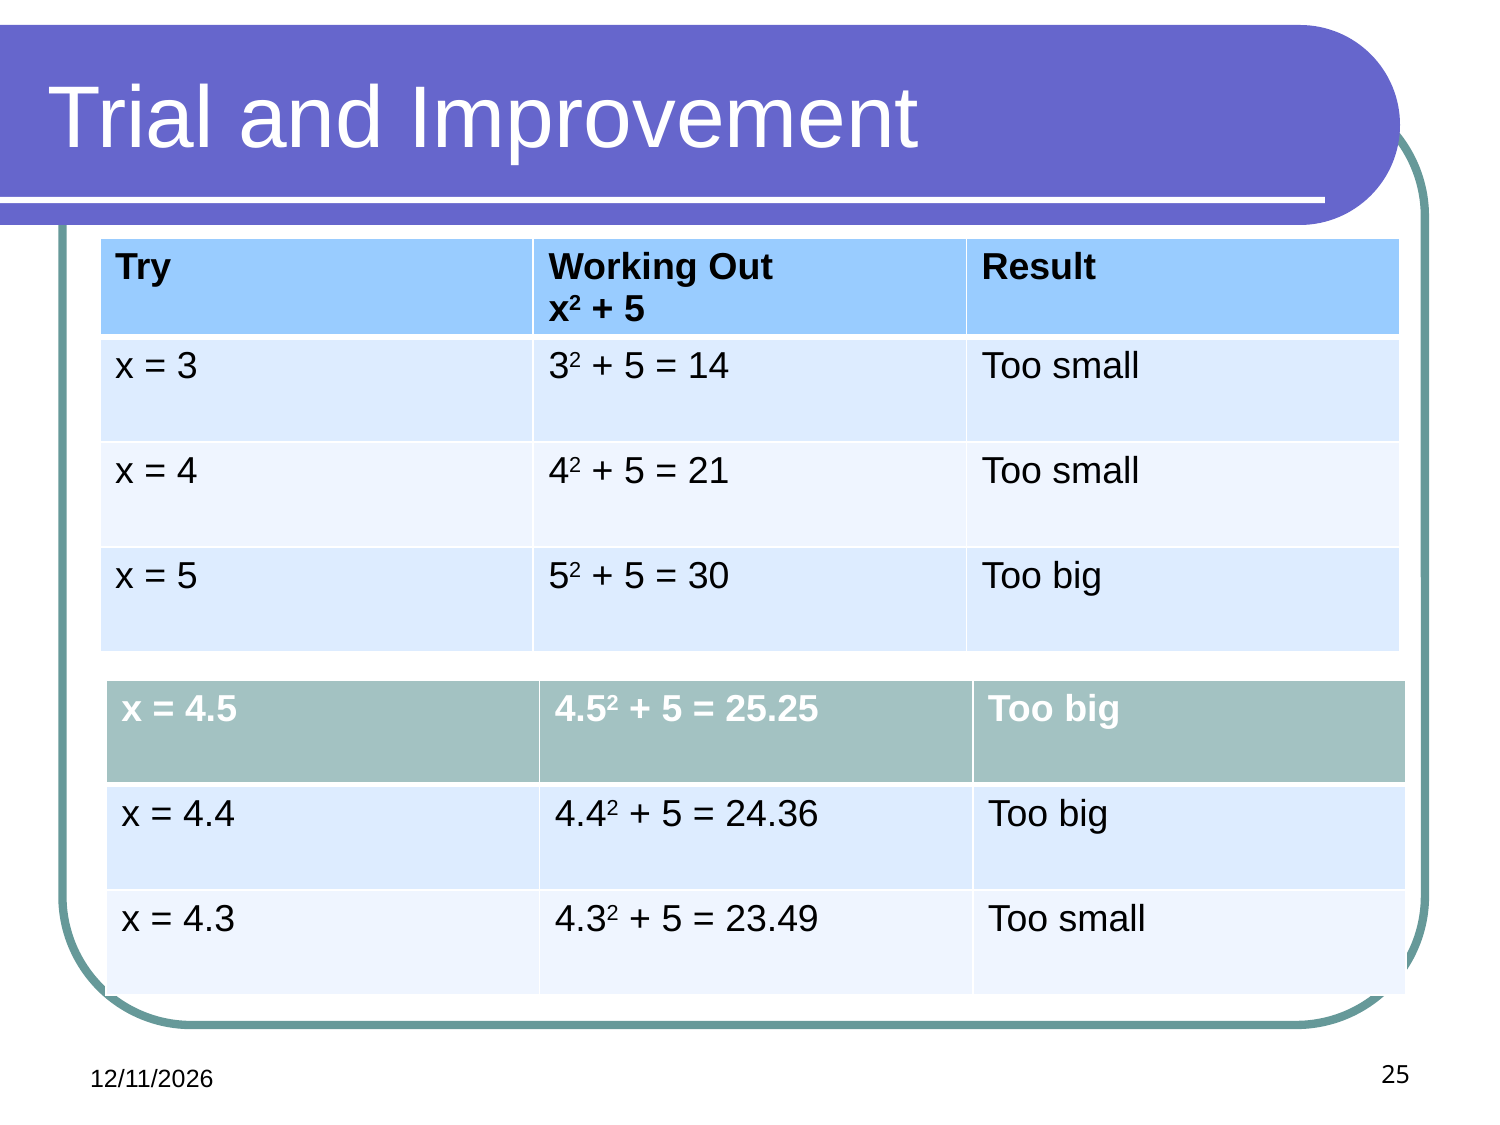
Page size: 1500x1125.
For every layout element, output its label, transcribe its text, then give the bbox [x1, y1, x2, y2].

table_cell Too small [967, 340, 1399, 441]
table_header Working Out x2 + 5 [534, 239, 966, 334]
table_header Too big [974, 681, 1405, 782]
table_cell 32 + 5 = 14 [534, 340, 966, 441]
table_cell Too small [967, 443, 1399, 546]
table_cell 42 + 5 = 21 [534, 443, 966, 546]
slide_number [74, 1024, 426, 1101]
table_cell 52 + 5 = 30 [534, 548, 966, 651]
table_cell x = 3 [101, 340, 532, 441]
title Trial and Improvement [31, 37, 1348, 188]
table_header Try [101, 239, 532, 334]
table_cell Too small [974, 891, 1405, 994]
table_cell Too big [967, 548, 1399, 651]
table_header Result [967, 239, 1399, 334]
table_cell x = 4.3 [107, 891, 539, 994]
table_header x = 4.5 [107, 681, 539, 782]
slide_number 25 [1074, 1024, 1426, 1101]
table_cell x = 4.4 [107, 787, 539, 889]
table_cell 4.42 + 5 = 24.36 [540, 787, 972, 889]
table_cell x = 4 [101, 443, 532, 546]
table_cell 4.32 + 5 = 23.49 [540, 891, 972, 994]
table_cell Too big [974, 787, 1405, 889]
table_header 4.52 + 5 = 25.25 [540, 681, 972, 782]
table_cell x = 5 [101, 548, 532, 651]
